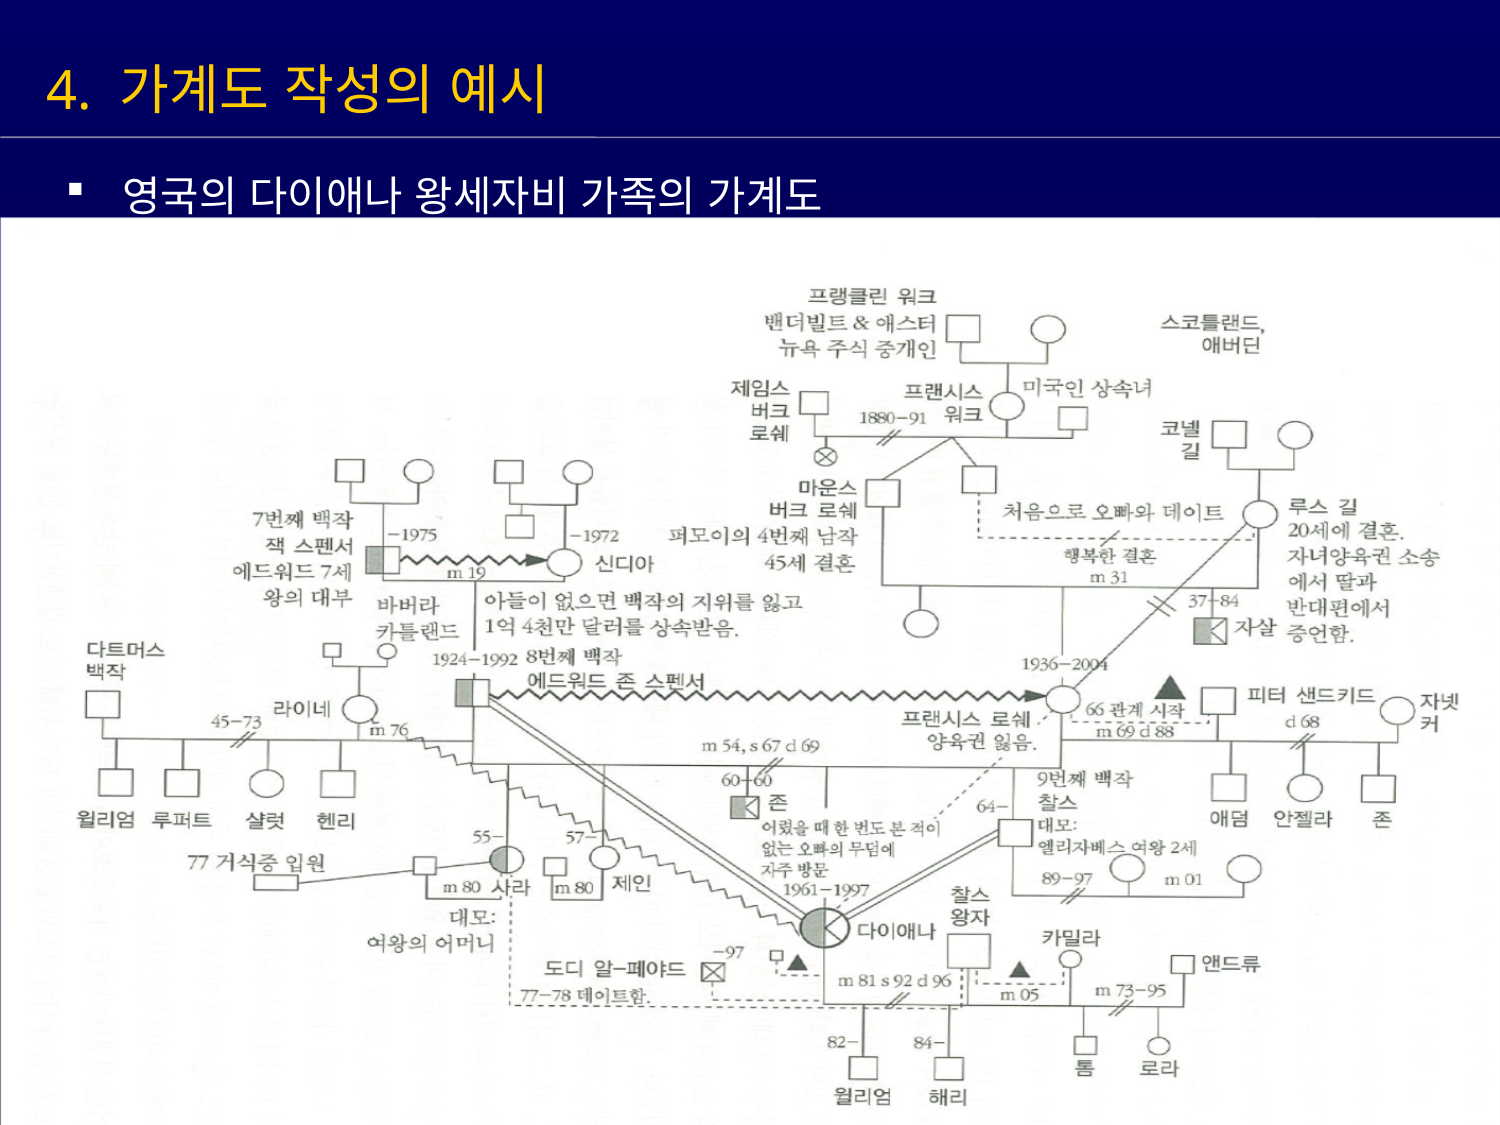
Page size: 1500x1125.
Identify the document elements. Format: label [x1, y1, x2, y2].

text_box [0, 0, 1500, 1125]
